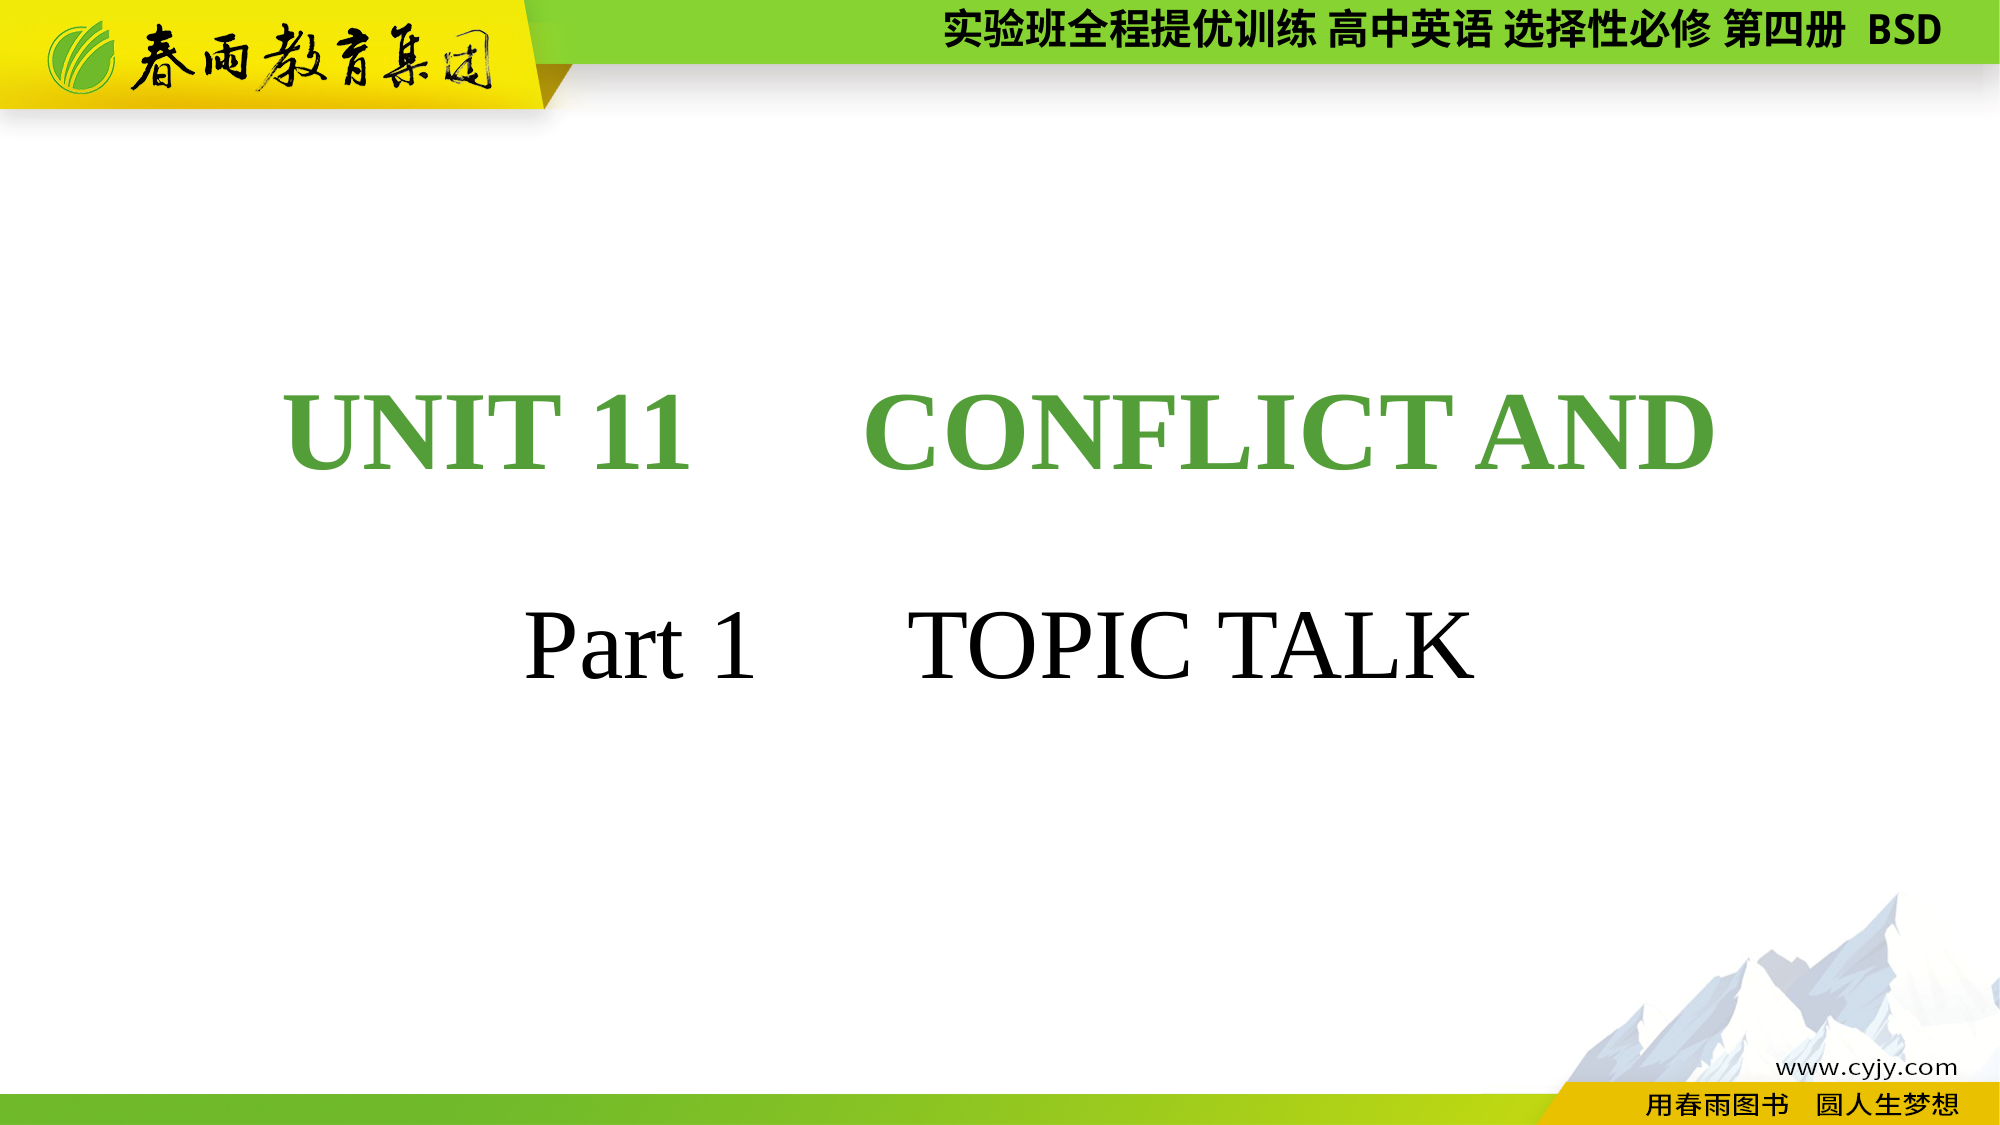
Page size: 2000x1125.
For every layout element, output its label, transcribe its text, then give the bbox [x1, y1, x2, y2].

text_box UNIT 11 CONFLICT AND [54, 282, 1946, 500]
text_box Part 1 TOPIC TALK [54, 511, 1946, 706]
picture [0, 0, 2000, 1125]
